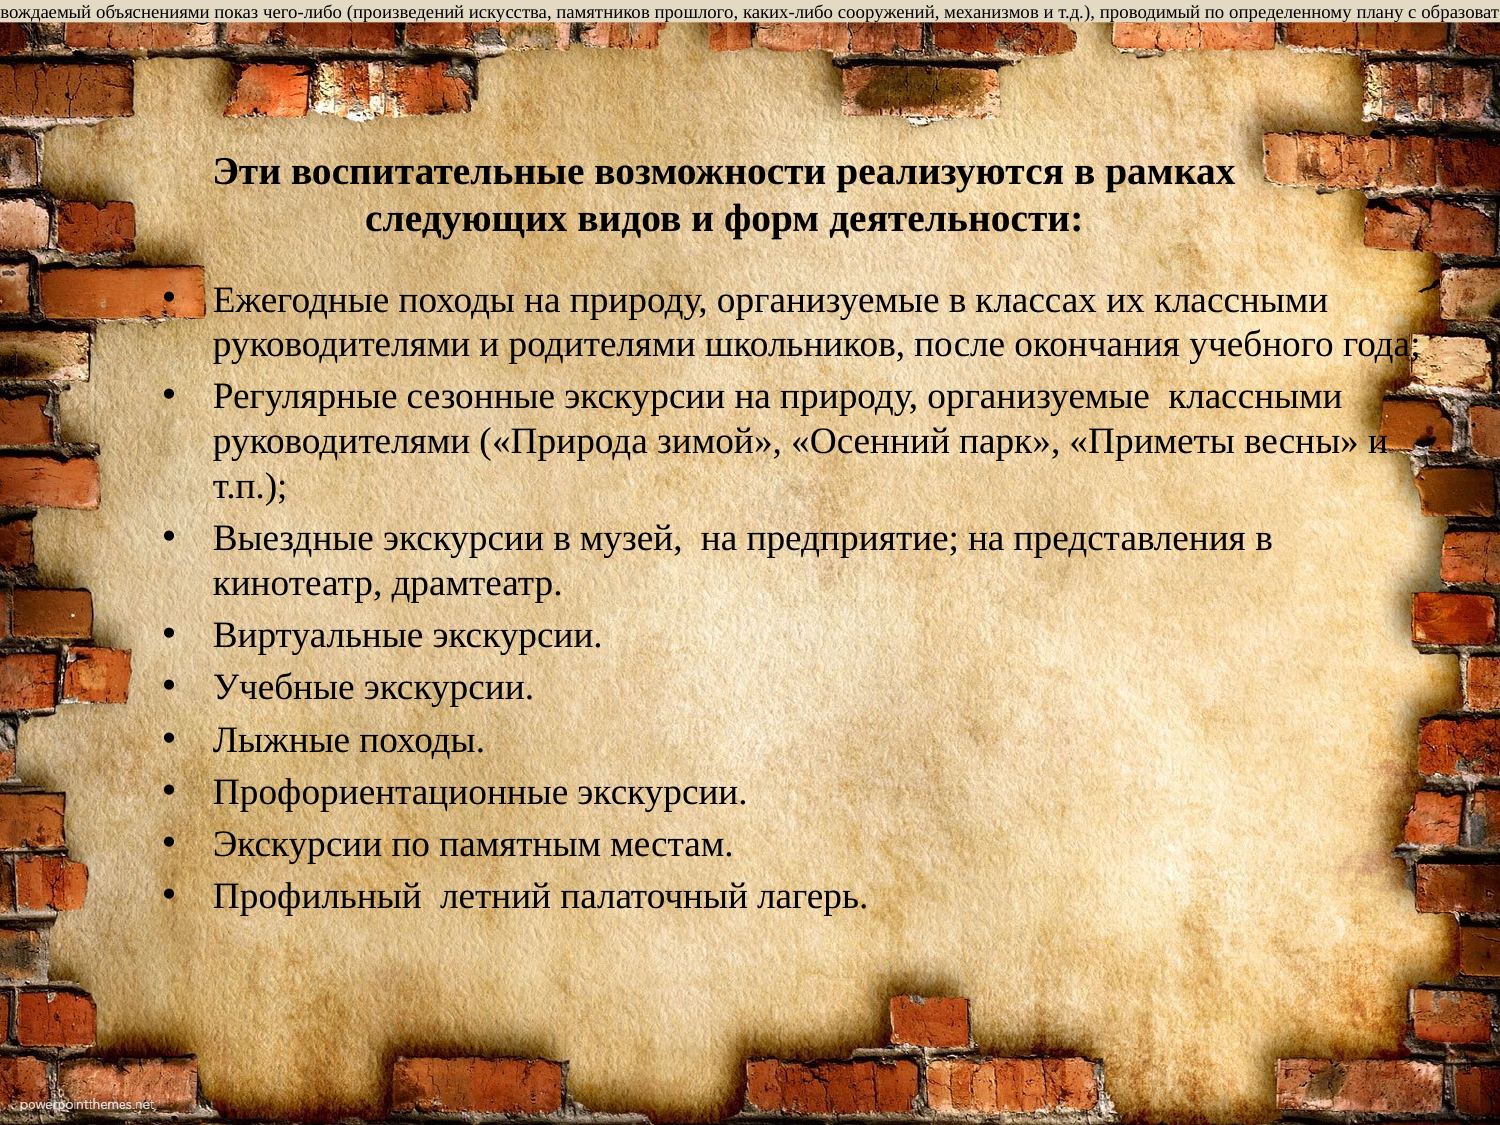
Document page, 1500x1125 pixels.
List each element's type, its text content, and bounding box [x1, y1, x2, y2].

text_box «Экскурсия (от лат. поездка) – коллективное или индивидуальное посещение достопримечательных мест, музеев и т.п. в учебных или культурно-просветительских целях под руководством экскурсовода». «Экскурсия – организованный, сопровождаемый объяснениями показ чего-либо (произведений искусства, памятников прошлого, каких-либо сооружений, механизмов и т.д.), проводимый по определенному плану с образовательной или ознакомительной целью». [0, 0, 1500, 23]
list Ежегодные походы на природу, организуемые в классах их классными руководителями и родителями школьников, после окончания учебного года; Регулярные сезонные экскурсии на природу, организуемые классными руководителями («Природа зимой», «Осенний парк», «Приметы весны» и т.п.); Выездные экскурсии в музей, на предприятие; на представления в кинотеатр, драмтеатр. Виртуальные экскурсии. Учебные экскурсии. Лыжные походы. Профориентационные экскурсии. Экскурсии по памятным местам. Профильный летний палаточный лагерь. [147, 267, 1444, 965]
text_box [25, 23, 76, 27]
picture [0, 23, 1500, 1125]
title Эти воспитательные возможности реализуются в рамках следующих видов и форм деятельности: [112, 137, 1338, 325]
